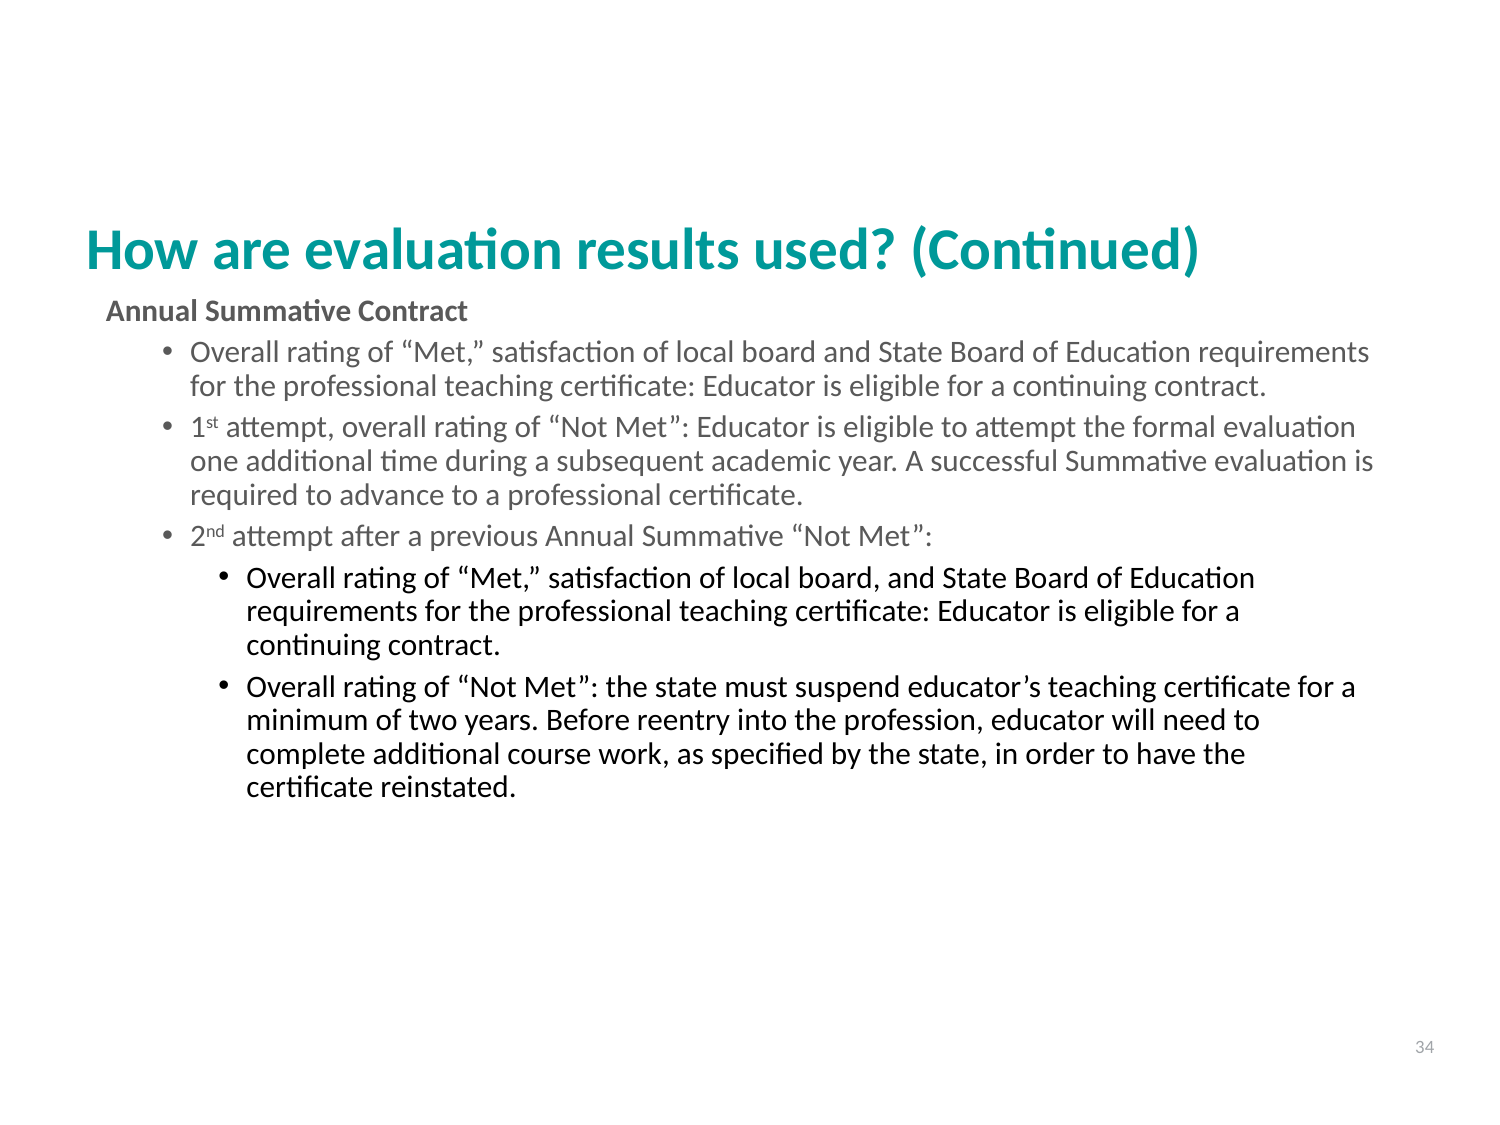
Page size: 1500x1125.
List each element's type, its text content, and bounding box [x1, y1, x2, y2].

list Annual Summative Contract Overall rating of “Met,” satisfaction of local board and State Board of Education requirements for the professional teaching certificate: Educator is eligible for a continuing contract. 1st attempt, overall rating of “Not Met”: Educator is eligible to attempt the formal evaluation one additional time during a subsequent academic year. A successful Summative evaluation is required to advance to a professional certificate. 2nd attempt after a previous Annual Summative “Not Met”: Overall rating of “Met,” satisfaction of local board, and State Board of Education requirements for the professional teaching certificate: Educator is eligible for a continuing contract. Overall rating of “Not Met”: the state must suspend educator’s teaching certificate for a minimum of two years. Before reentry into the profession, educator will need to complete additional course work, as specified by the state, in order to have the certificate reinstated. [105, 294, 1380, 785]
slide_number 34 [1096, 1016, 1435, 1076]
title How are evaluation results used? (Continued) [86, 177, 1204, 282]
